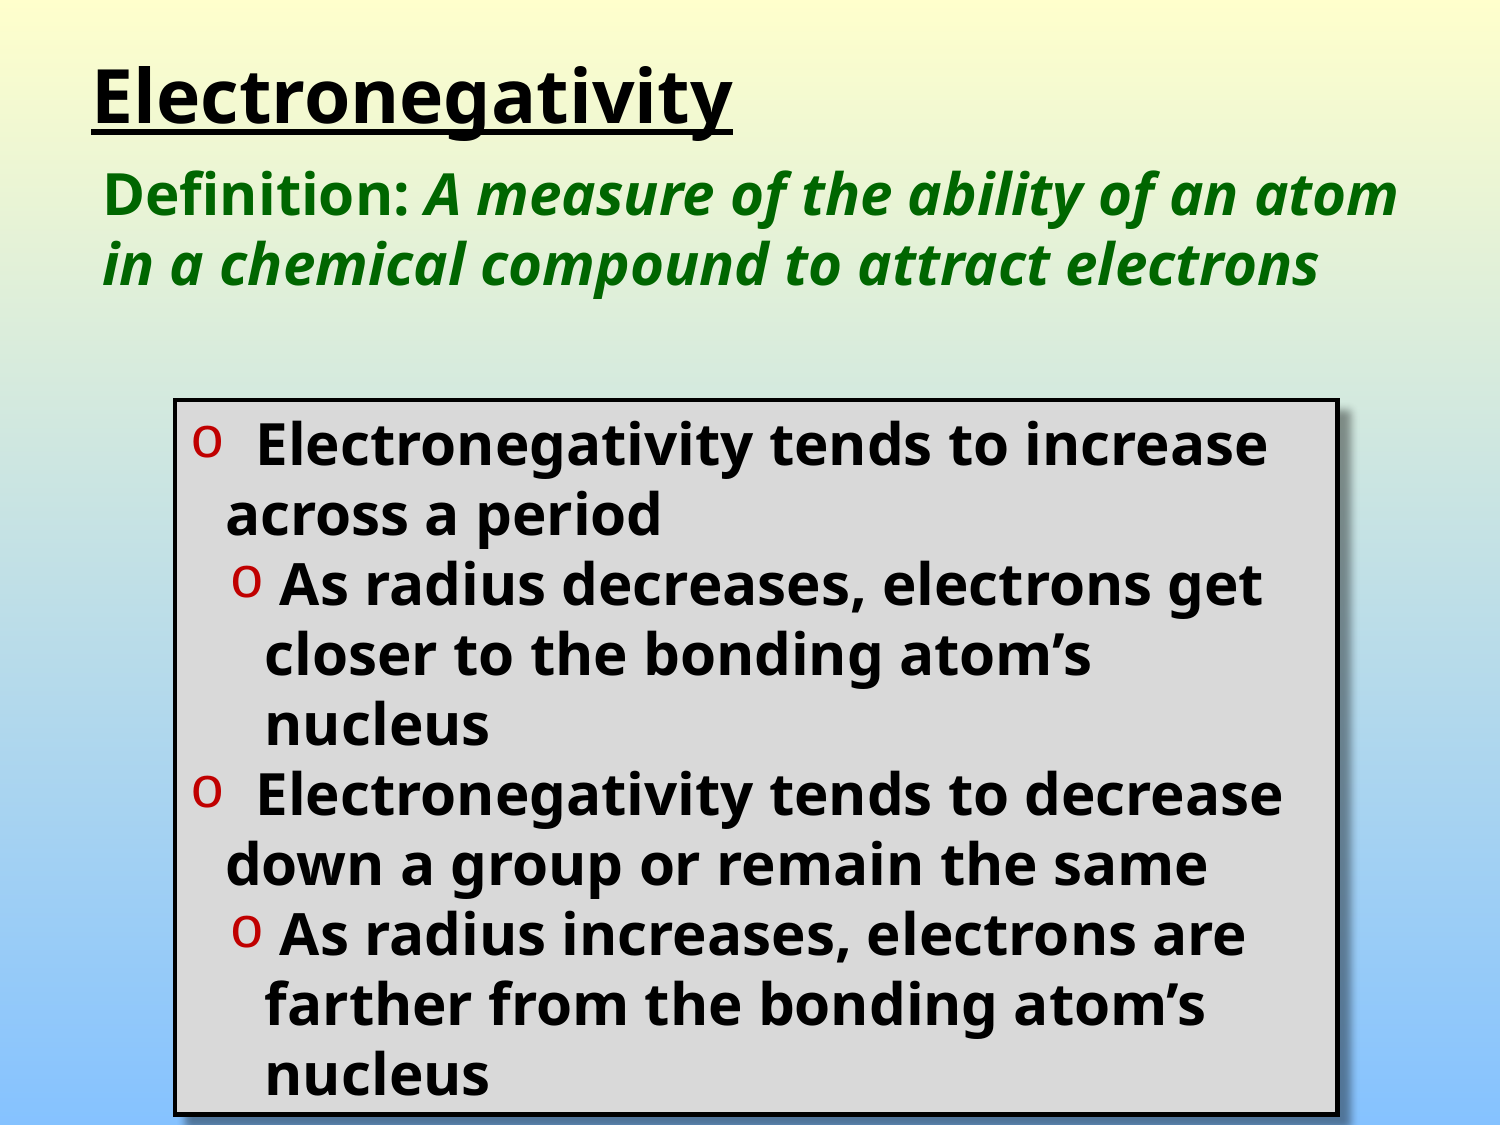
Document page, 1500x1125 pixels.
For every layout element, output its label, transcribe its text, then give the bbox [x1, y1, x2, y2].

text_box Electronegativity tends to increase across a period As radius decreases, electrons get closer to the bonding atom’s nucleus Electronegativity tends to decrease down a group or remain the same As radius increases, electrons are farther from the bonding atom’s nucleus [174, 399, 1338, 1115]
text_box Definition: A measure of the ability of an atom in a chemical compound to attract electrons [87, 149, 1475, 305]
title Electronegativity [62, 49, 763, 138]
